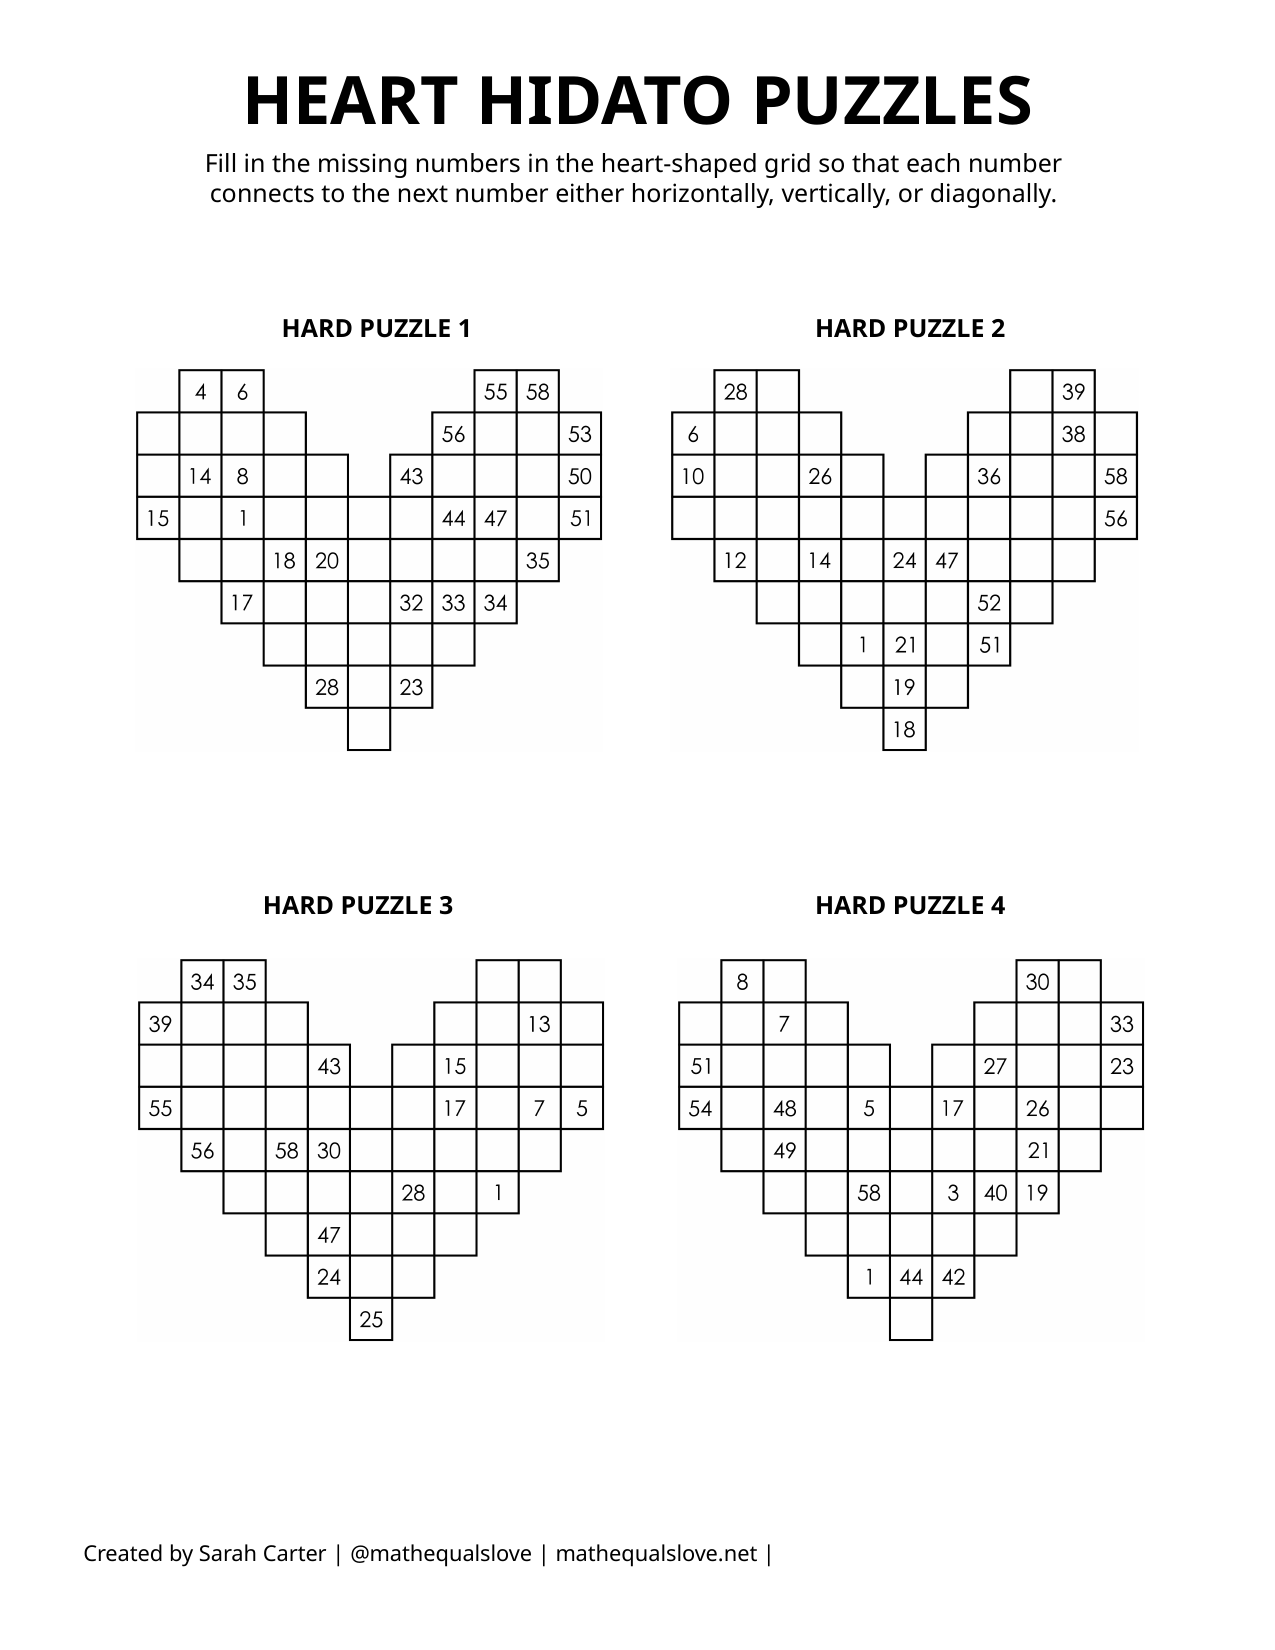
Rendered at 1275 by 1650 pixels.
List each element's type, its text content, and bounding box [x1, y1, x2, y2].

text_box Fill in the missing numbers in the heart-shaped grid so that each number connects to the next number either horizontally, vertically, or diagonally. [0, 140, 1275, 216]
picture [134, 368, 604, 753]
picture [676, 957, 1146, 1343]
text_box HARD PUZZLE 2 [670, 312, 1150, 364]
picture [136, 957, 606, 1343]
text_box HARD PUZZLE 3 [118, 889, 598, 941]
text_box Created by Sarah Carter | @mathequalslove | mathequalslove.net | [68, 1532, 986, 1574]
text_box HARD PUZZLE 4 [670, 889, 1150, 941]
text_box HARD PUZZLE 1 [137, 312, 617, 364]
text_box HEART HIDATO PUZZLES [66, 50, 1211, 140]
picture [670, 368, 1139, 753]
